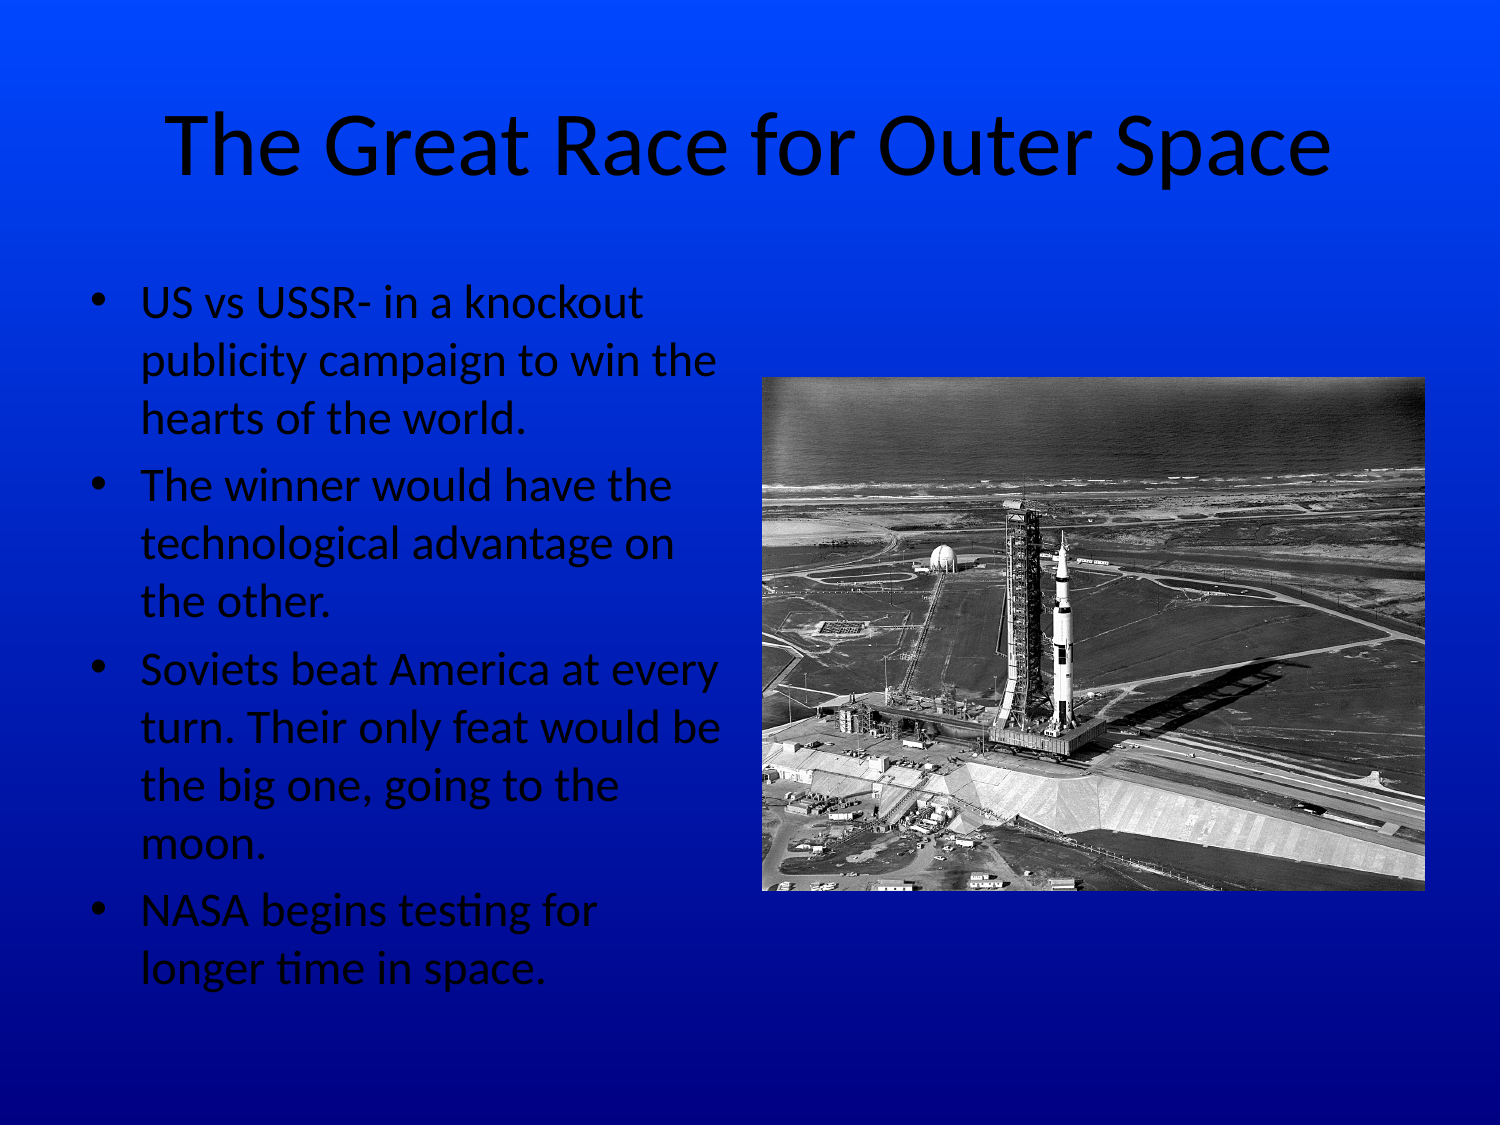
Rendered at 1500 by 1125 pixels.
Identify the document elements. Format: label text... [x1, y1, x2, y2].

title The Great Race for Outer Space [75, 45, 1425, 233]
list US vs USSR- in a knockout publicity campaign to win the hearts of the world. The winner would have the technological advantage on the other. Soviets beat America at every turn. Their only feat would be the big one, going to the moon. NASA begins testing for longer time in space. [75, 262, 738, 1005]
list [762, 376, 1426, 891]
